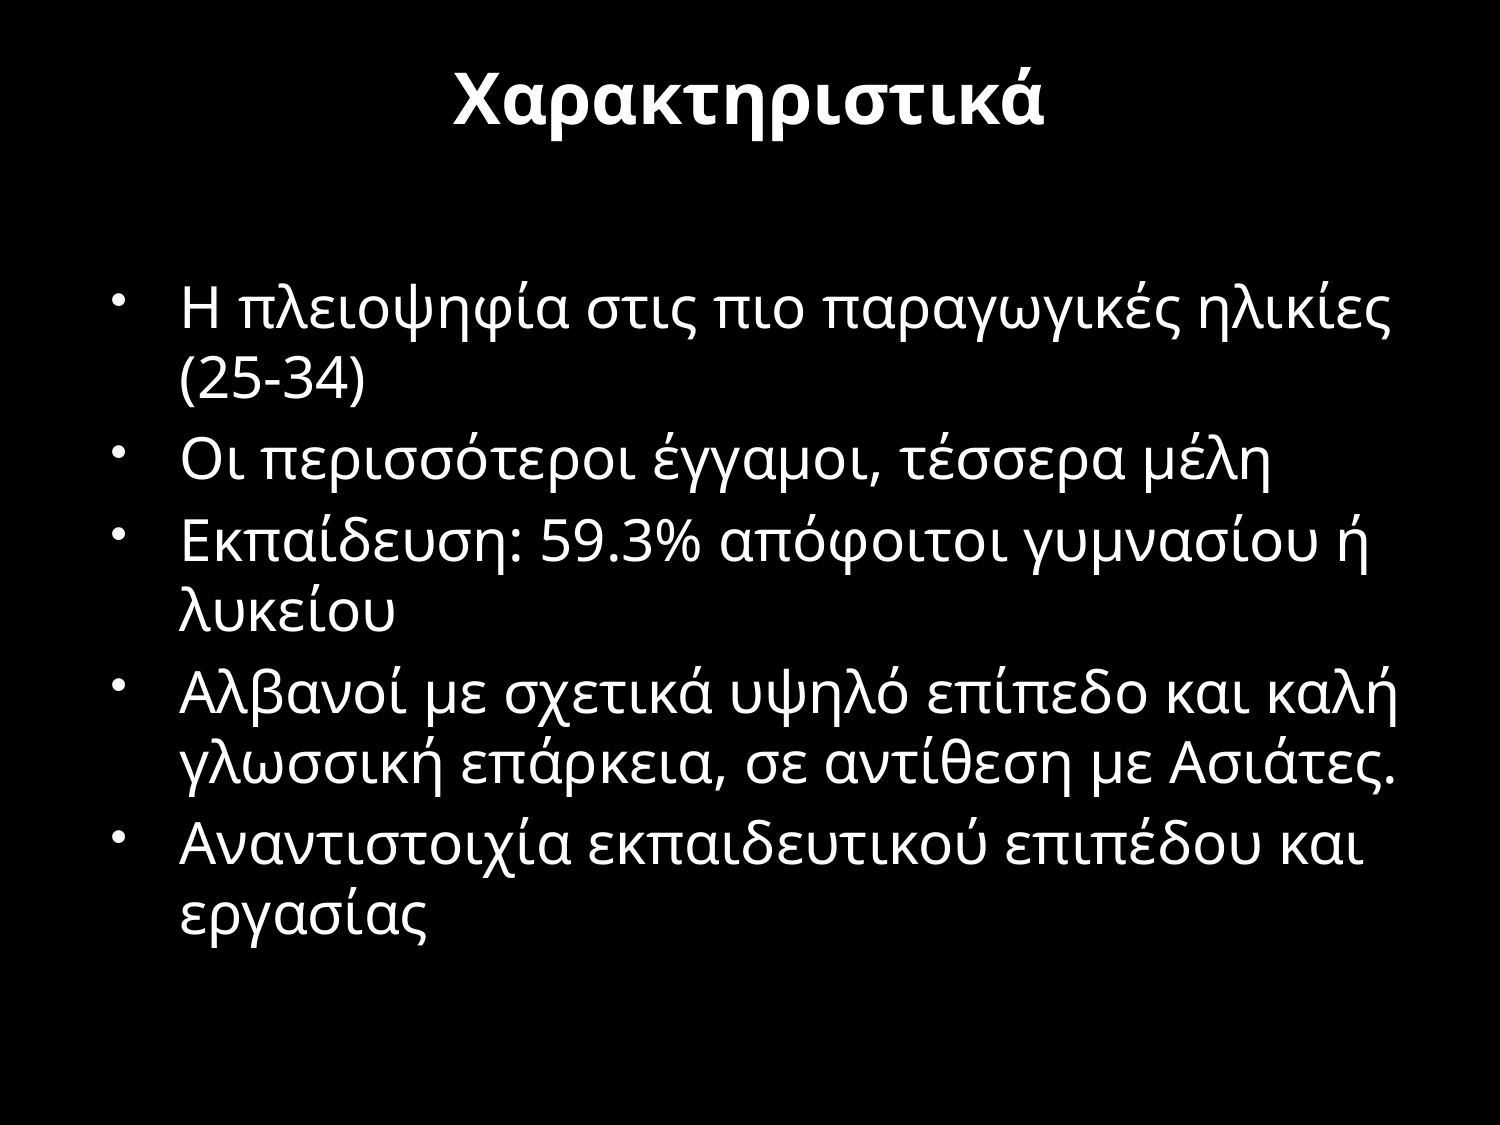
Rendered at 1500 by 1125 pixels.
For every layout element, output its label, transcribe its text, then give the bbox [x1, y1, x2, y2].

list Η πλειοψηφία στις πιο παραγωγικές ηλικίες (25-34) Οι περισσότεροι έγγαμοι, τέσσερα μέλη Εκπαίδευση: 59.3% απόφοιτοι γυμνασίου ή λυκείου Αλβανοί με σχετικά υψηλό επίπεδο και καλή γλωσσική επάρκεια, σε αντίθεση με Ασιάτες. Αναντιστοιχία εκπαιδευτικού επιπέδου και εργασίας [75, 262, 1425, 1035]
title Χαρακτηριστικά [75, 45, 1425, 233]
